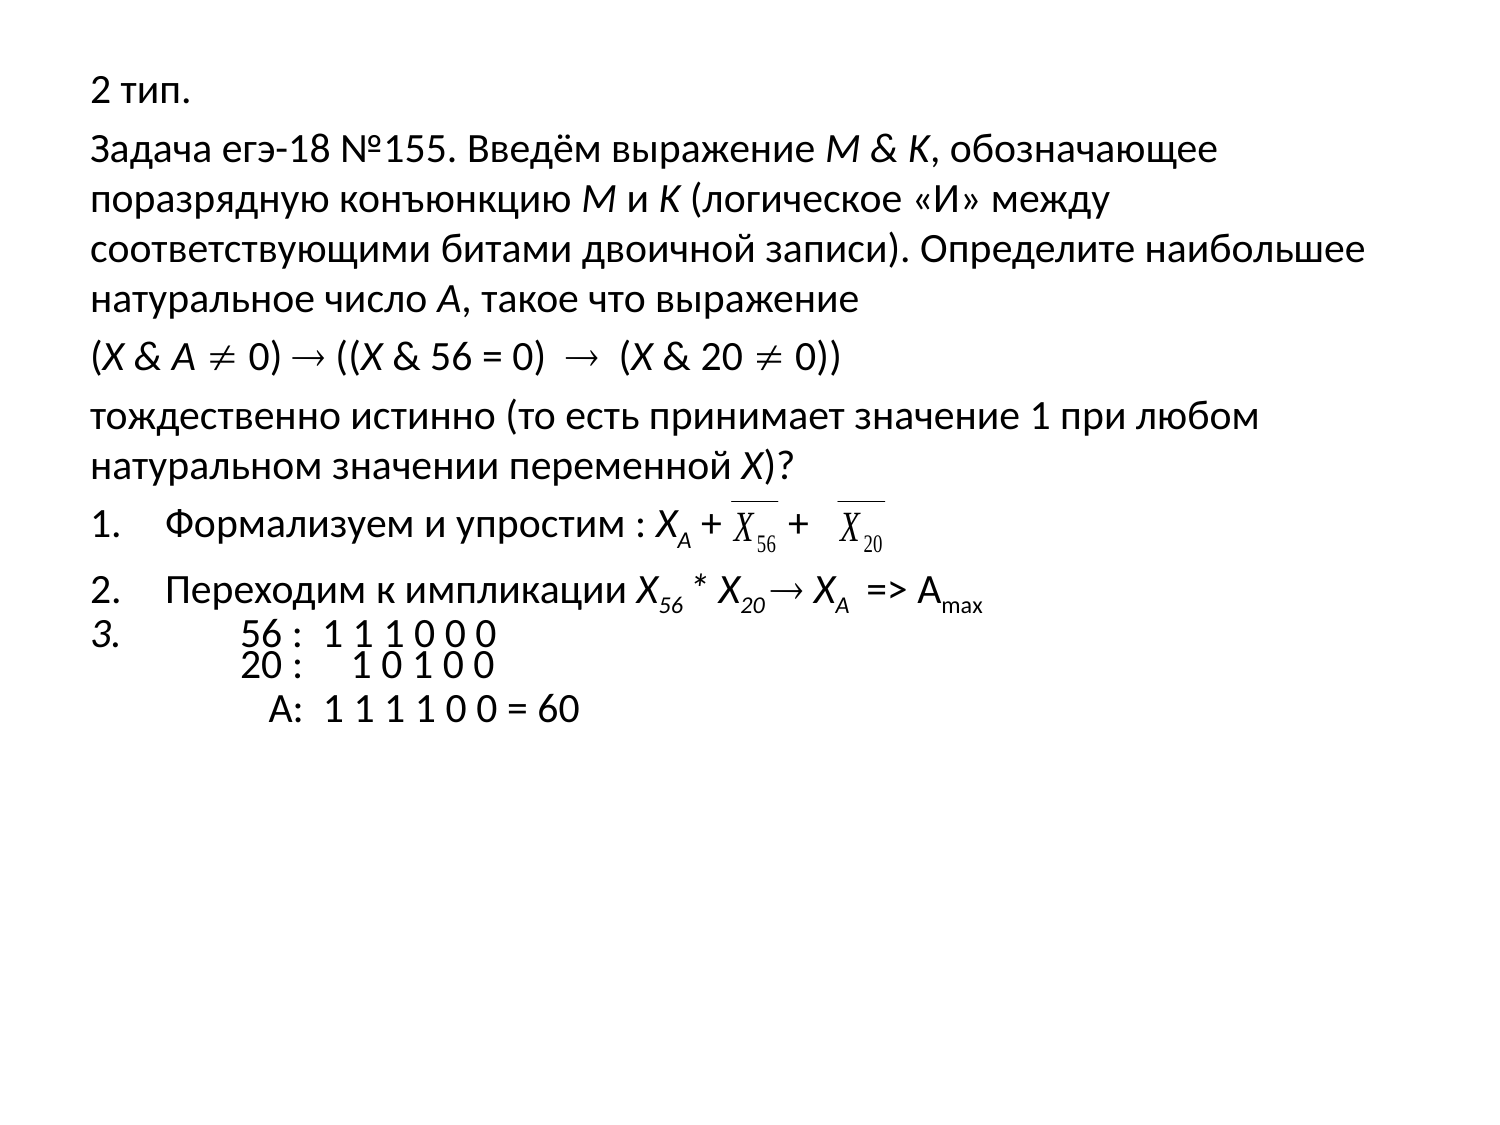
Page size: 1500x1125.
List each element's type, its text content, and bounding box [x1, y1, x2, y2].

list 2 тип. Задача егэ-18 №155. Введём выражение M & K, обозначающее поразрядную конъюнкцию M и K (логическое «И» между соответствующими битами двоичной записи). Определите наибольшее натуральное число A, такое что выражение (X & A  0)  ((X & 56 = 0)  (X & 20  0)) тождественно истинно (то есть принимает значение 1 при любом натуральном значении переменной X)? Формализуем и упростим : XА + + Переходим к импликации X56 * X20  XА => Amax 3. 56 : 1 1 1 0 0 0 20 : 1 0 1 0 0 A: 1 1 1 1 0 0 = 60 [75, 54, 1425, 1005]
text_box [726, 491, 786, 564]
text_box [832, 491, 892, 564]
